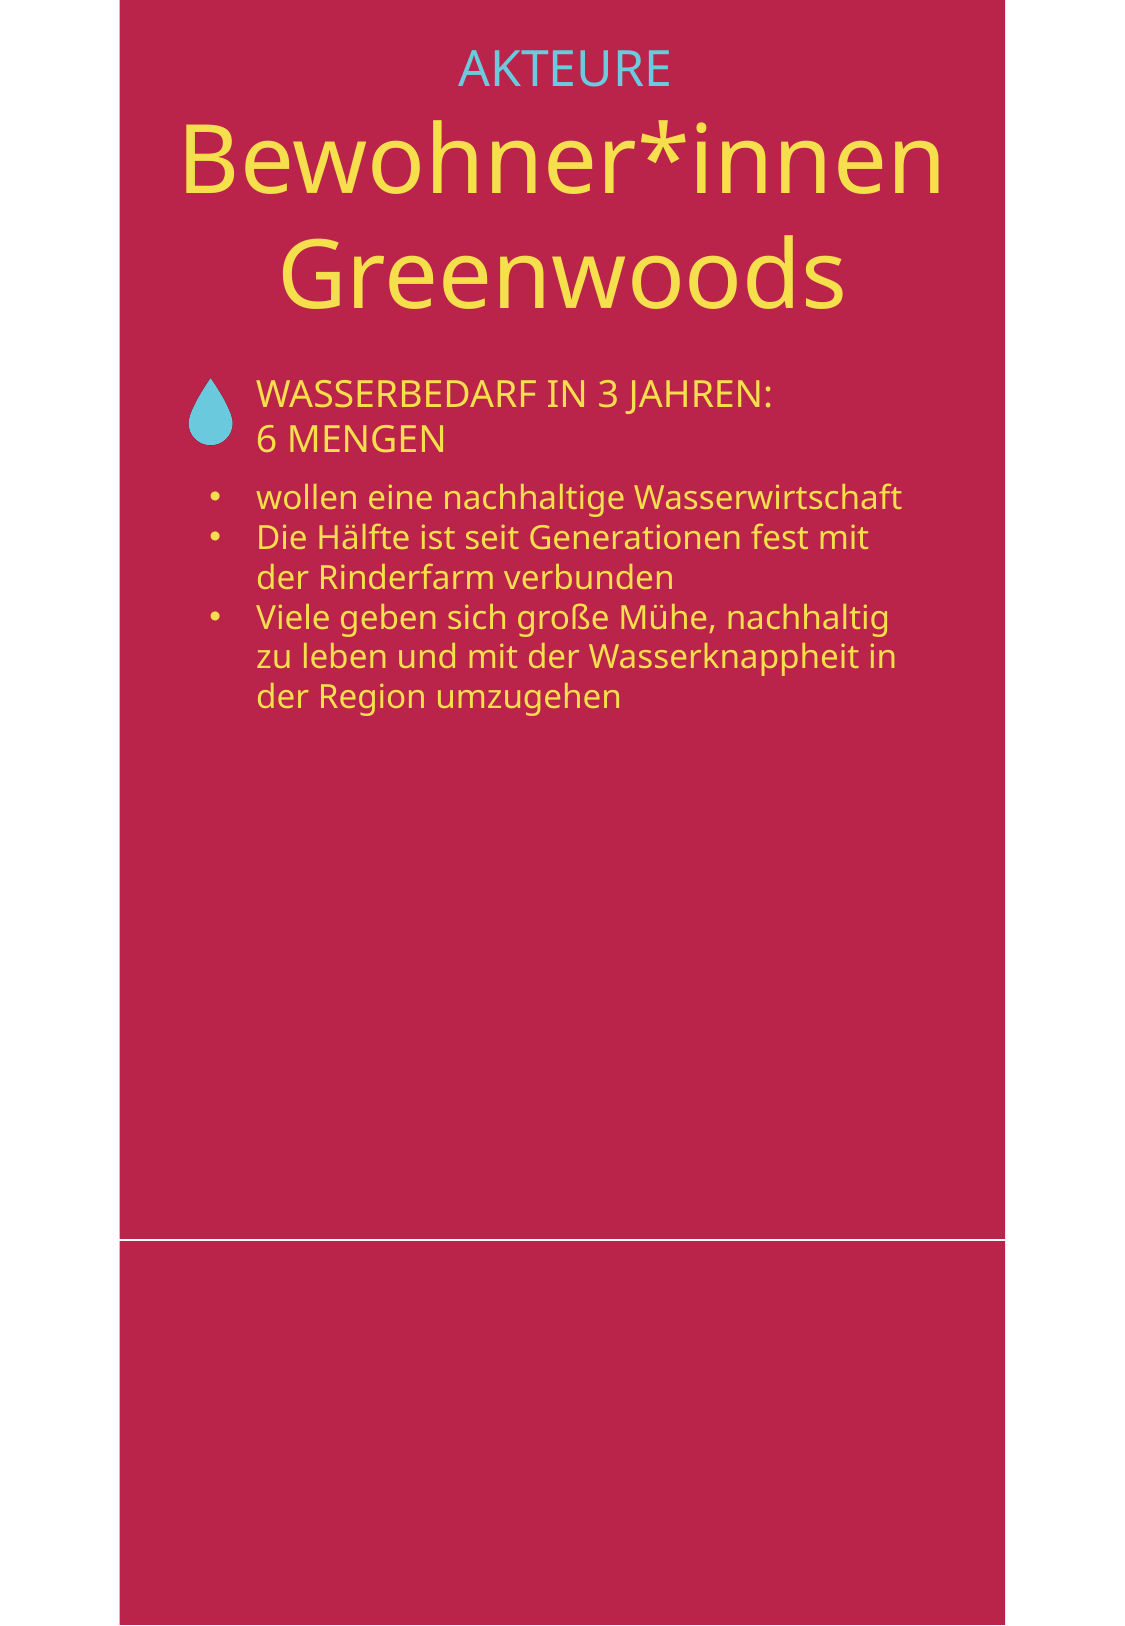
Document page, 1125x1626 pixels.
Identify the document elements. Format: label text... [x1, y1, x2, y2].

text_box wollen eine nachhaltige Wasserwirtschaft Die Hälfte ist seit Generationen fest mit der Rinderfarm verbunden Viele geben sich große Mühe, nachhaltig zu leben und mit der Wasserknappheit in der Region umzugehen [194, 468, 936, 768]
picture [168, 369, 253, 454]
text_box [119, 1240, 1006, 1625]
text_box WASSERBEDARF IN 3 JAHREN: 6 MENGEN [241, 362, 945, 468]
text_box [0, 0, 1125, 1240]
